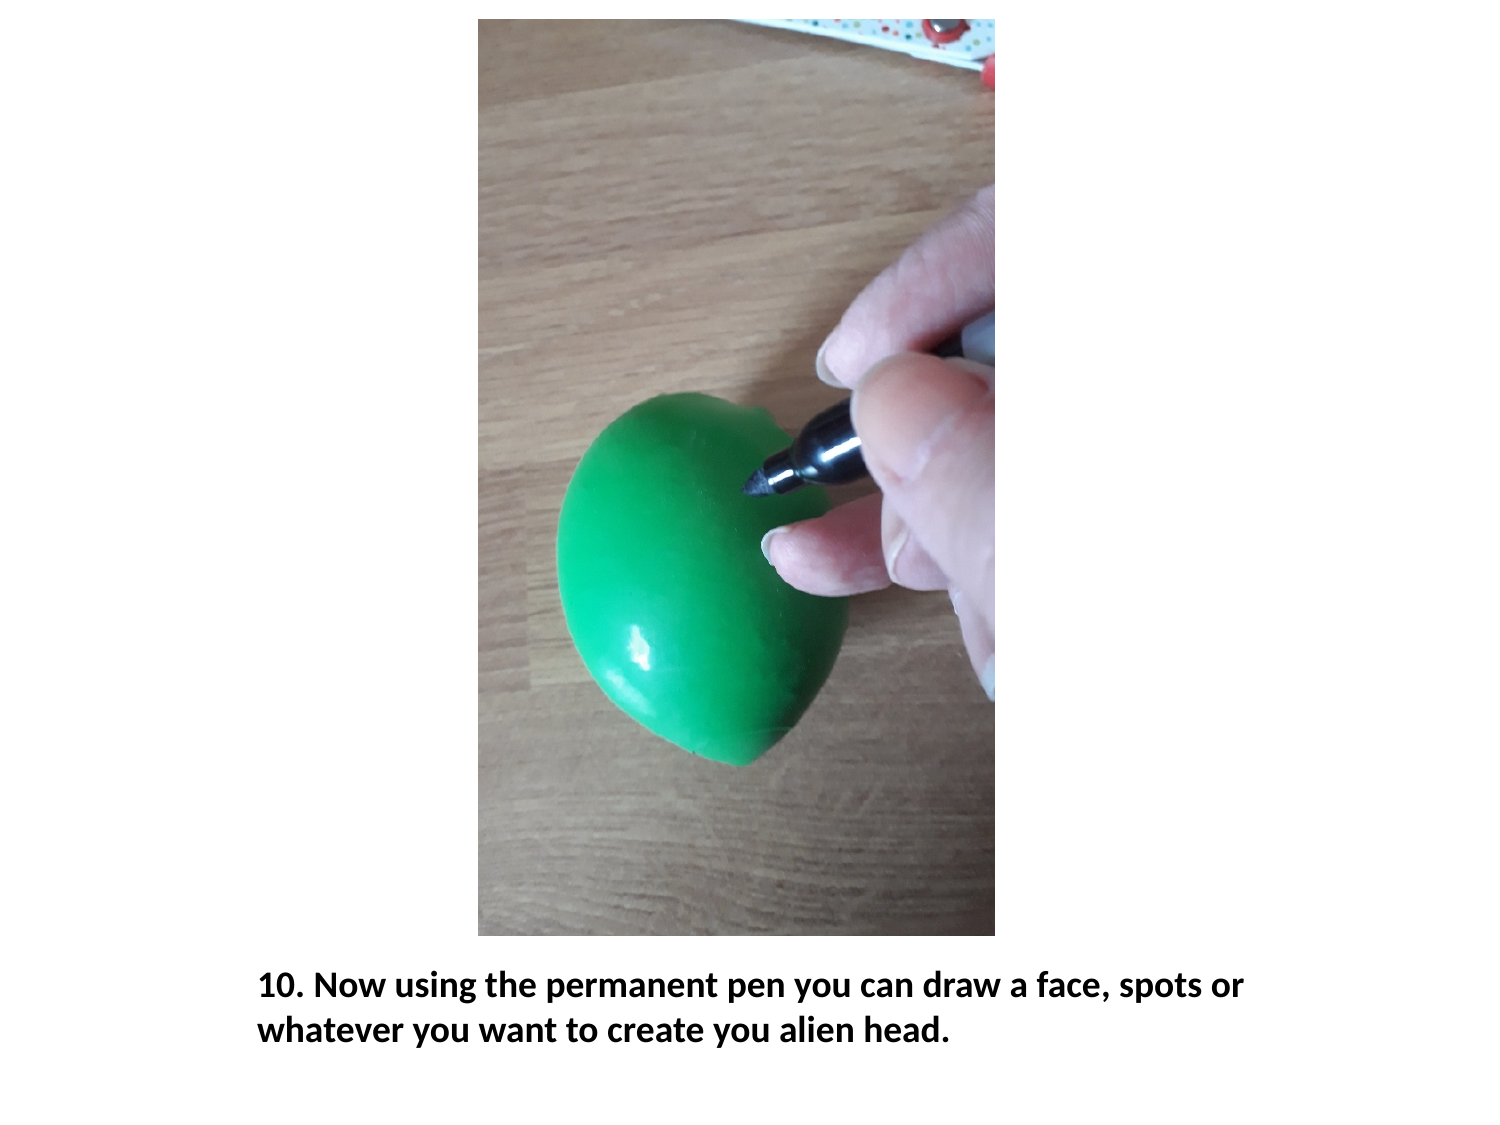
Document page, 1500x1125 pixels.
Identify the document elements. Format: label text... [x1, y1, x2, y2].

list 10. Now using the permanent pen you can draw a face, spots or whatever you want to create you alien head. [242, 952, 1270, 1085]
picture [478, 18, 996, 937]
